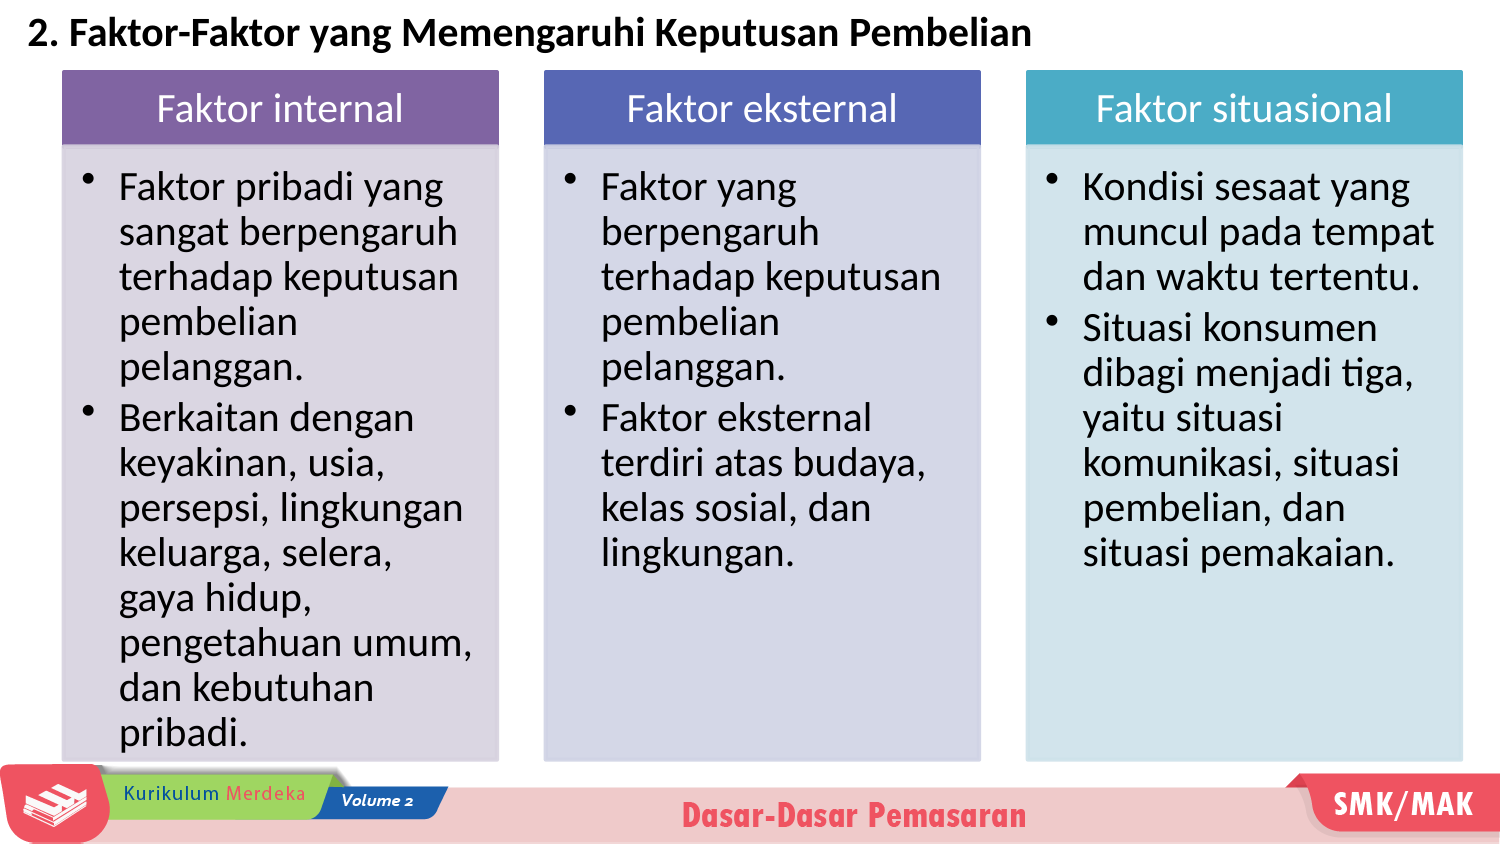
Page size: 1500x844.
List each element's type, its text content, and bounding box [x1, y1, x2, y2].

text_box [62, 109, 1463, 723]
picture [0, 764, 1500, 844]
text_box 2. Faktor-Faktor yang Memengaruhi Keputusan Pembelian [12, 0, 1125, 62]
